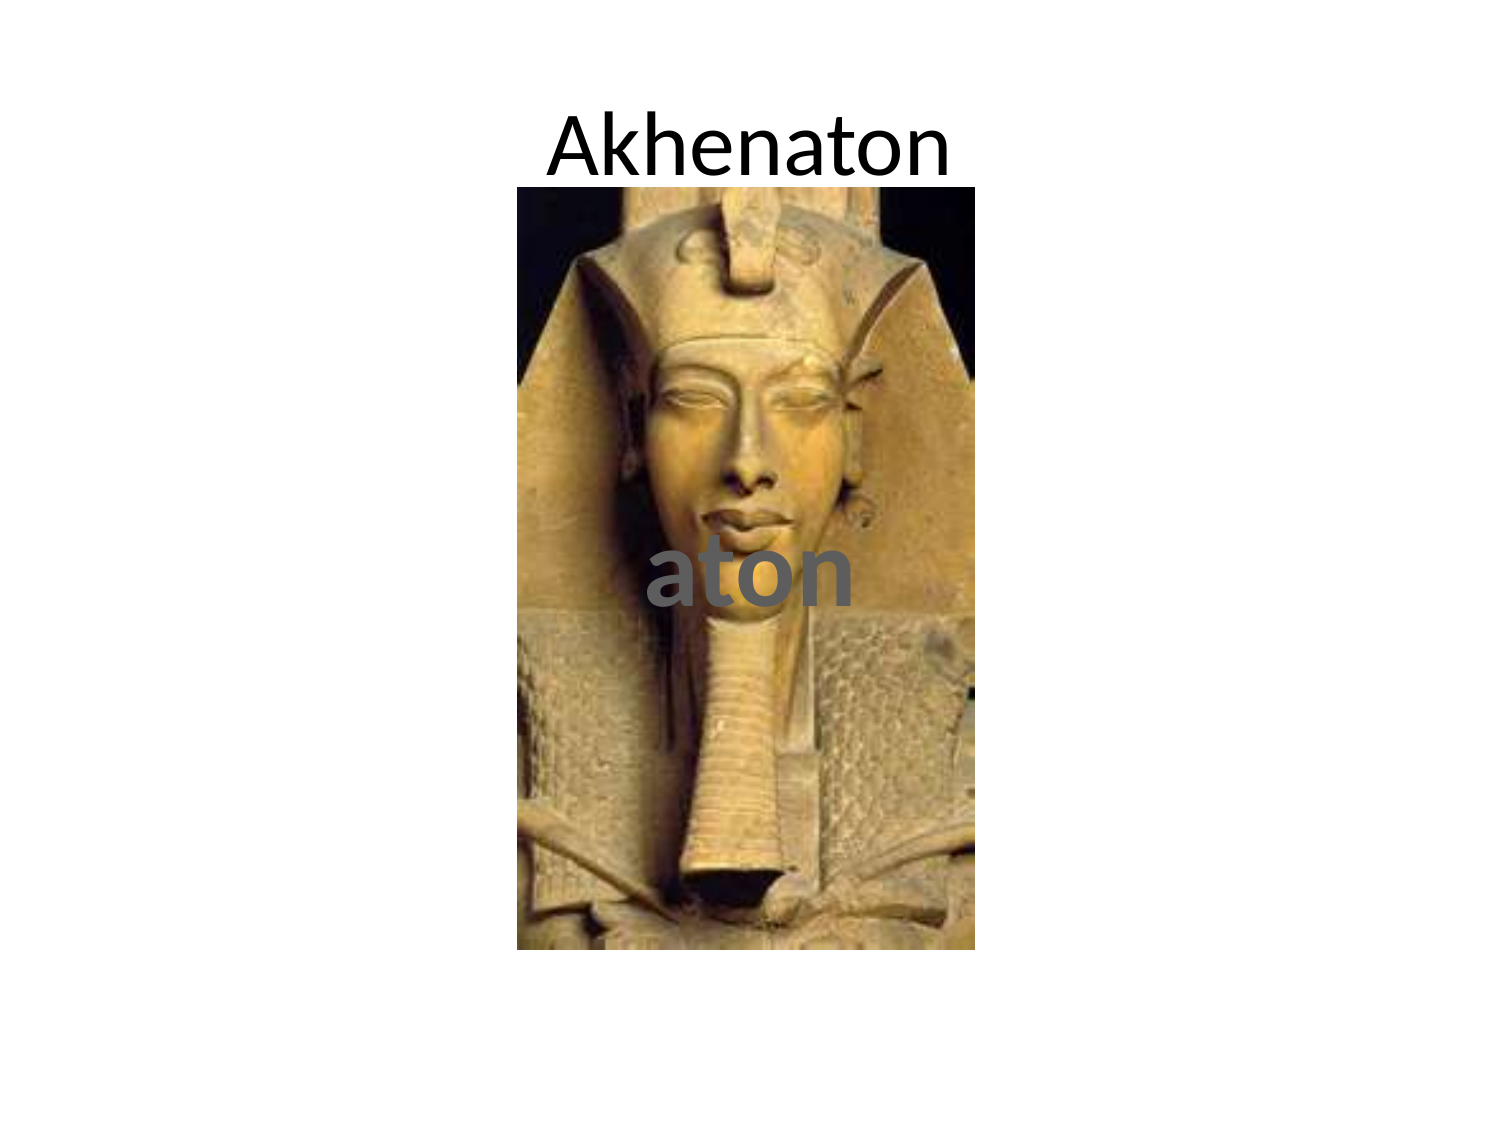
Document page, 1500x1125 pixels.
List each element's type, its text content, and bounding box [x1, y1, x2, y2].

picture [517, 187, 976, 951]
title Akhenaton [75, 45, 1425, 233]
